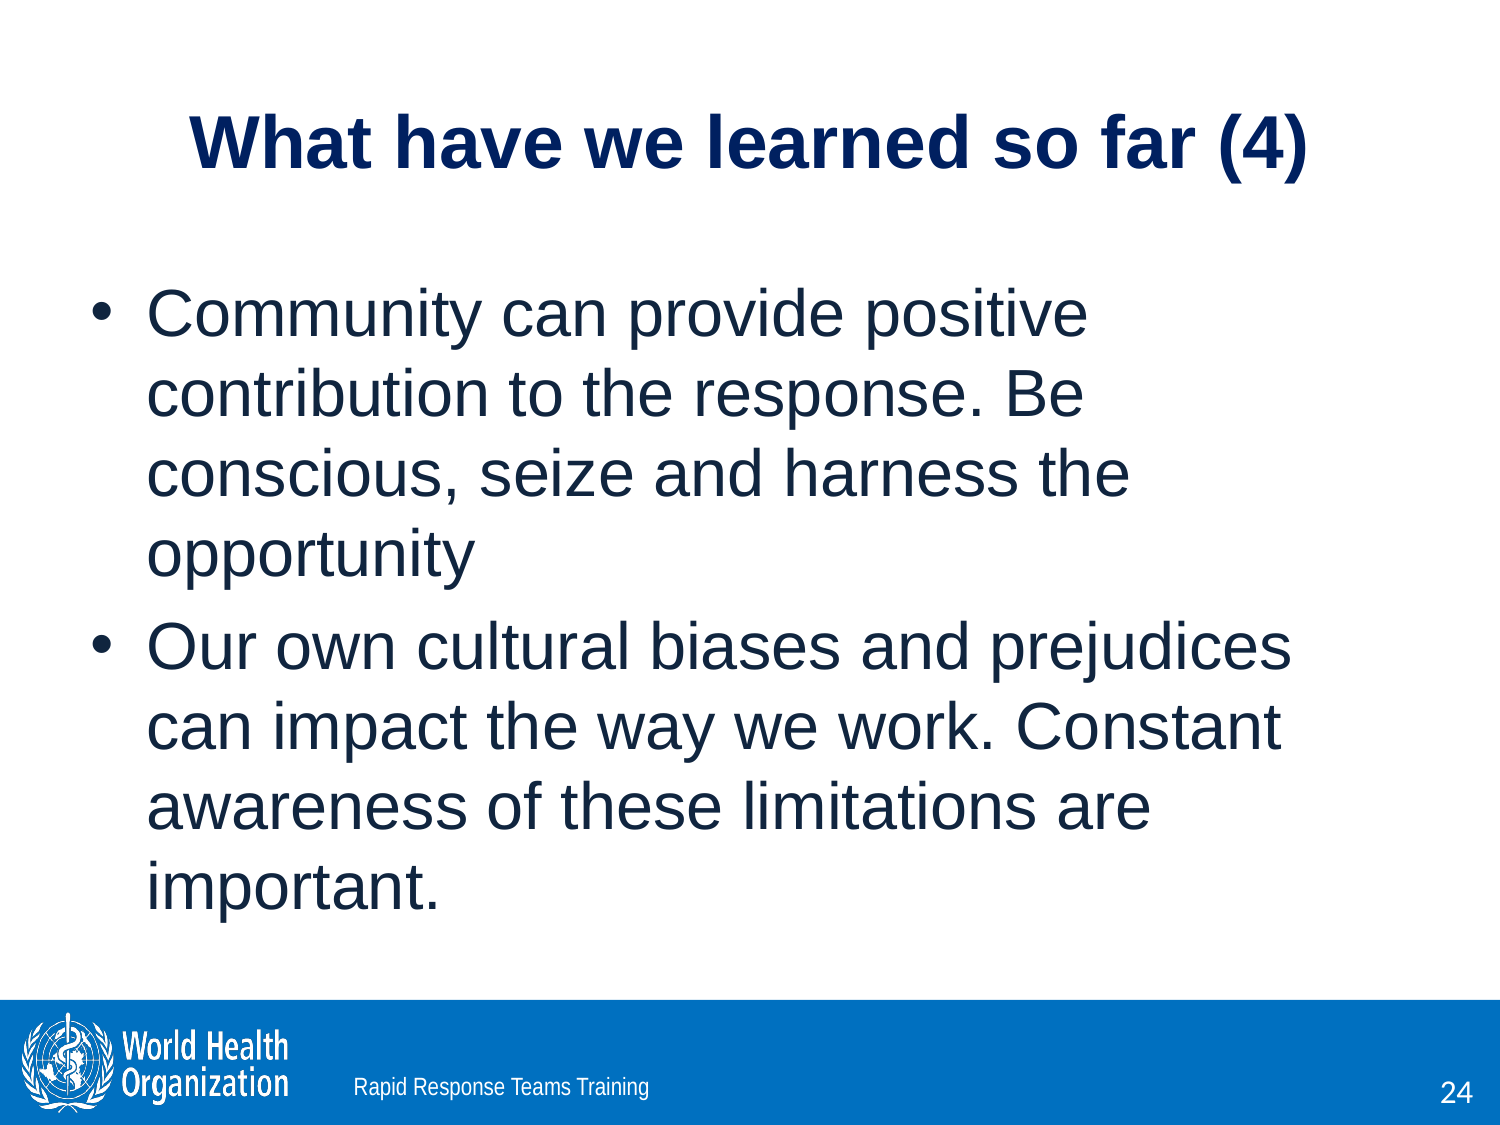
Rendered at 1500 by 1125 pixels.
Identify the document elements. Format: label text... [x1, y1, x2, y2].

title What have we learned so far (4) [75, 45, 1425, 233]
list Community can provide positive contribution to the response. Be conscious, seize and harness the opportunity Our own cultural biases and prejudices can impact the way we work. Constant awareness of these limitations are important. [75, 262, 1425, 1005]
picture [21, 1012, 288, 1113]
